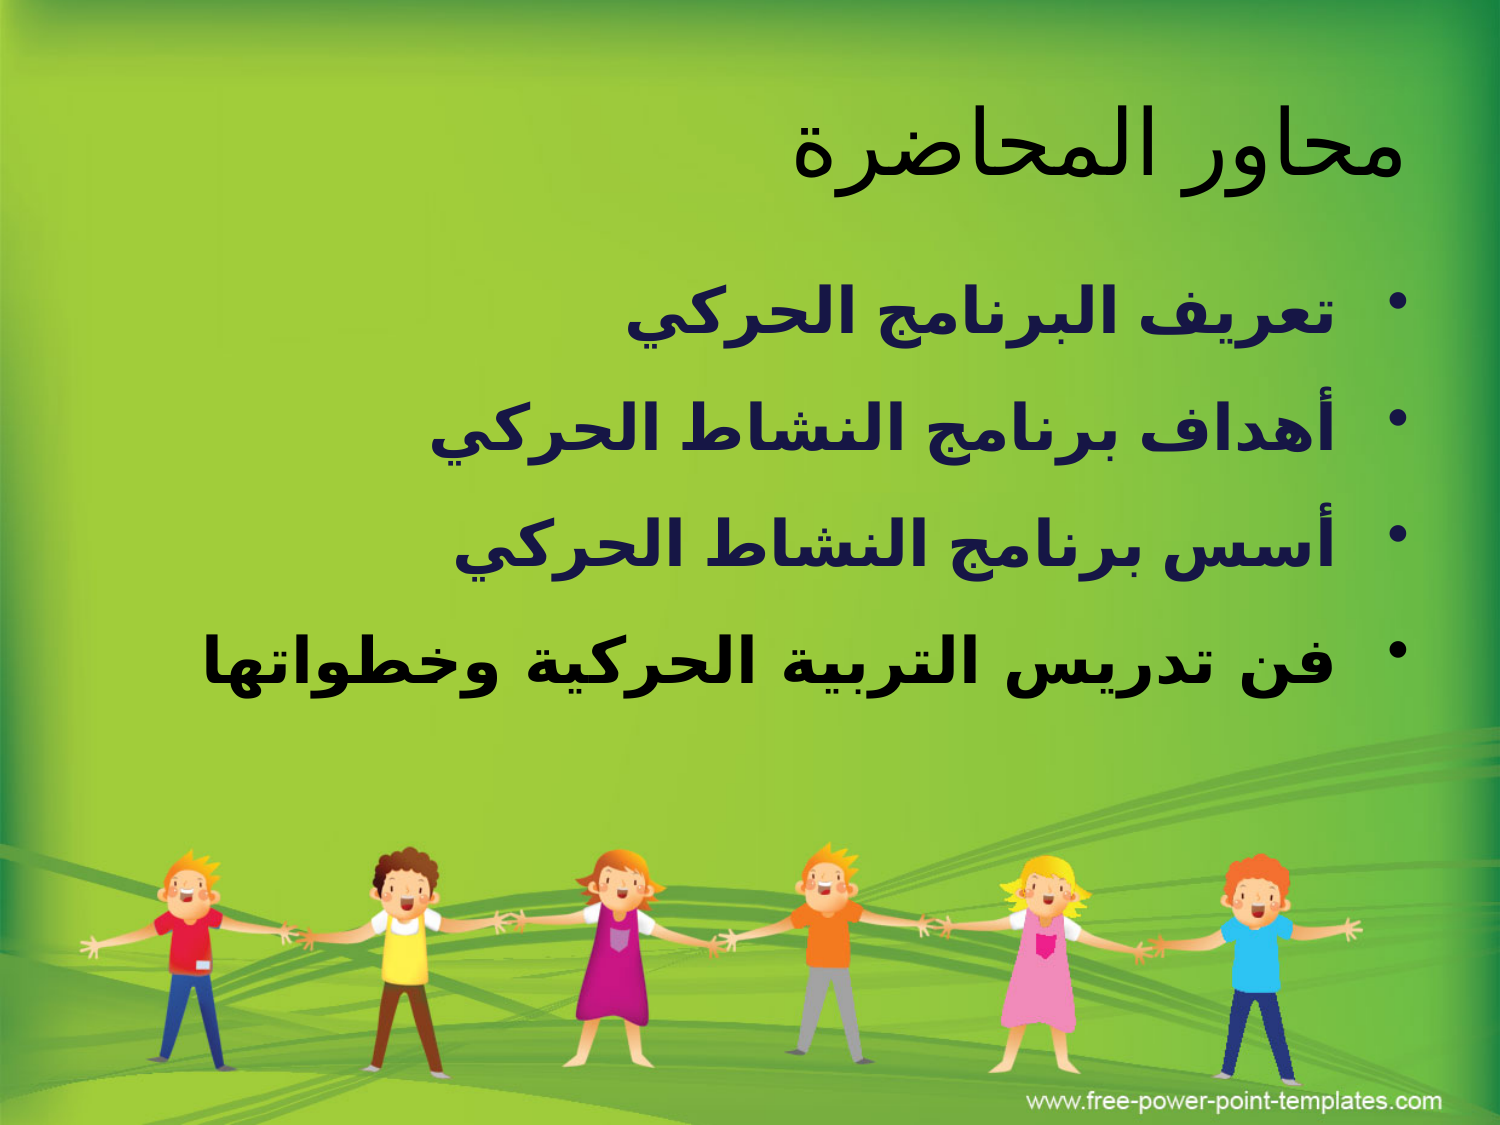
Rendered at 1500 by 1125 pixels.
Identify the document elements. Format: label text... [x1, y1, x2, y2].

list تعريف البرنامج الحركي أهداف برنامج النشاط الحركي أسس برنامج النشاط الحركي فن تدريس التربية الحركية وخطواتها [75, 262, 1425, 1005]
title محاور المحاضرة [75, 45, 1425, 233]
picture [0, 0, 1500, 1125]
